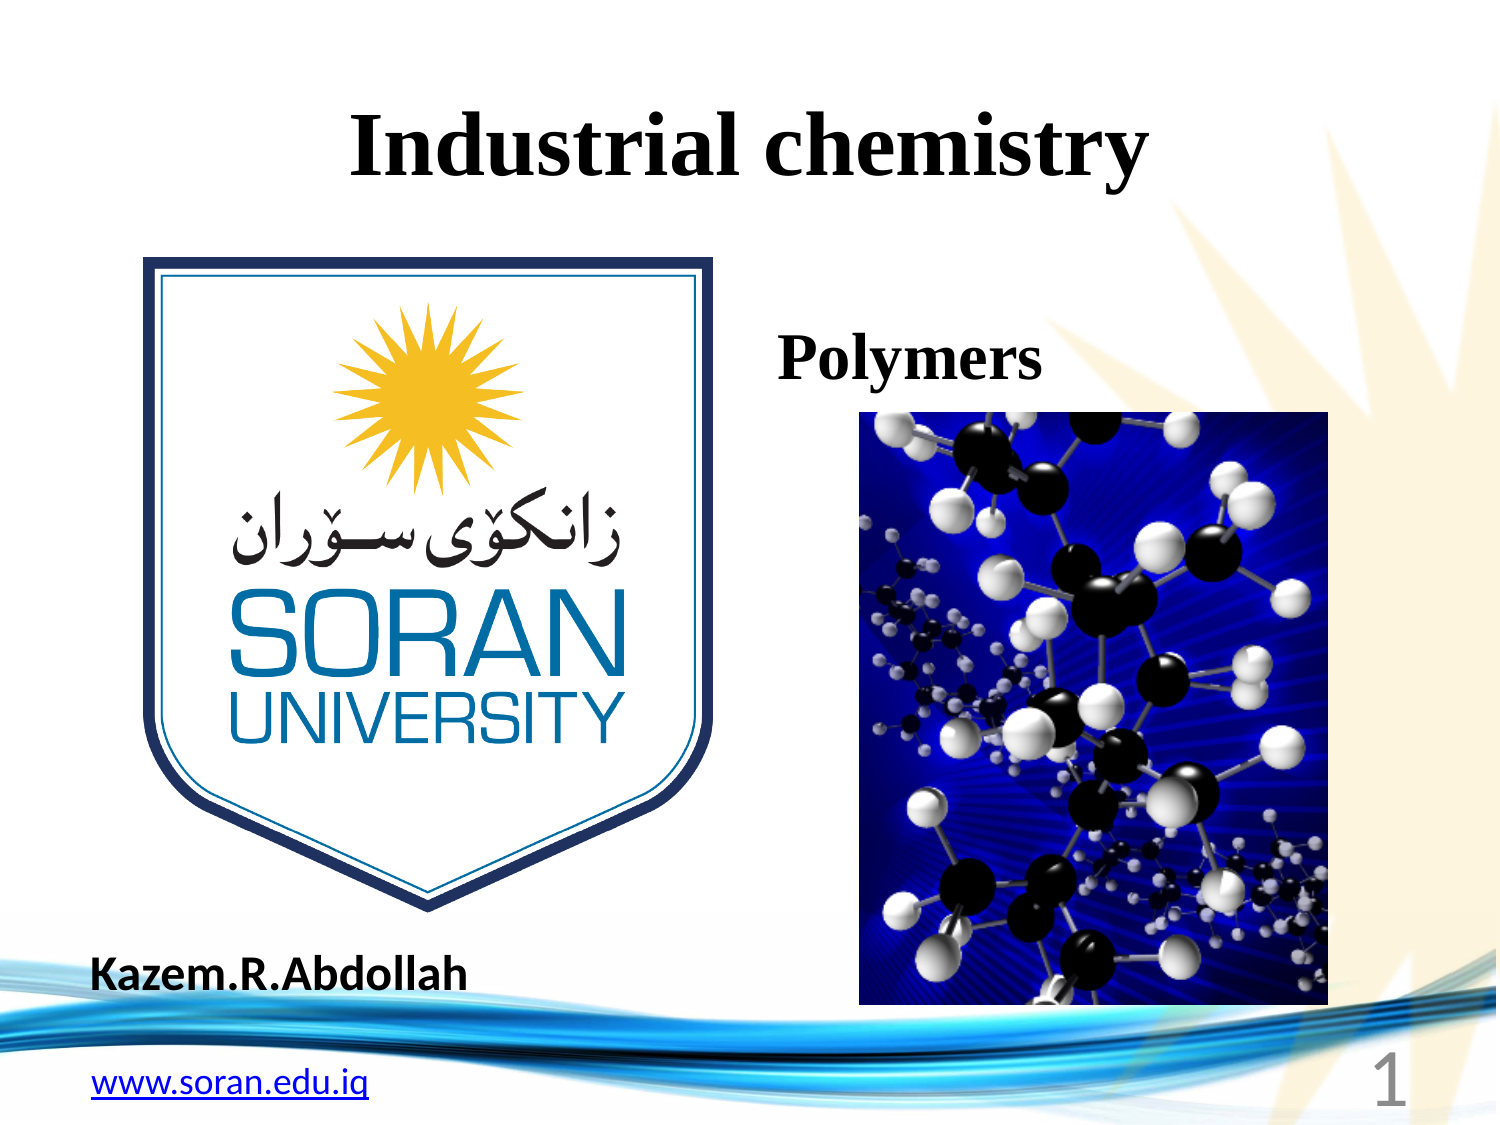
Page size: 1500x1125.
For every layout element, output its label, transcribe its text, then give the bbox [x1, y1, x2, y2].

slide_number 1 [1074, 1042, 1425, 1103]
list Polymers [761, 251, 1425, 400]
list Kazem.R.Abdollah [75, 912, 738, 1008]
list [859, 412, 1328, 1006]
picture [143, 257, 713, 912]
picture [0, 99, 1500, 1125]
title Industrial chemistry [75, 45, 1425, 233]
